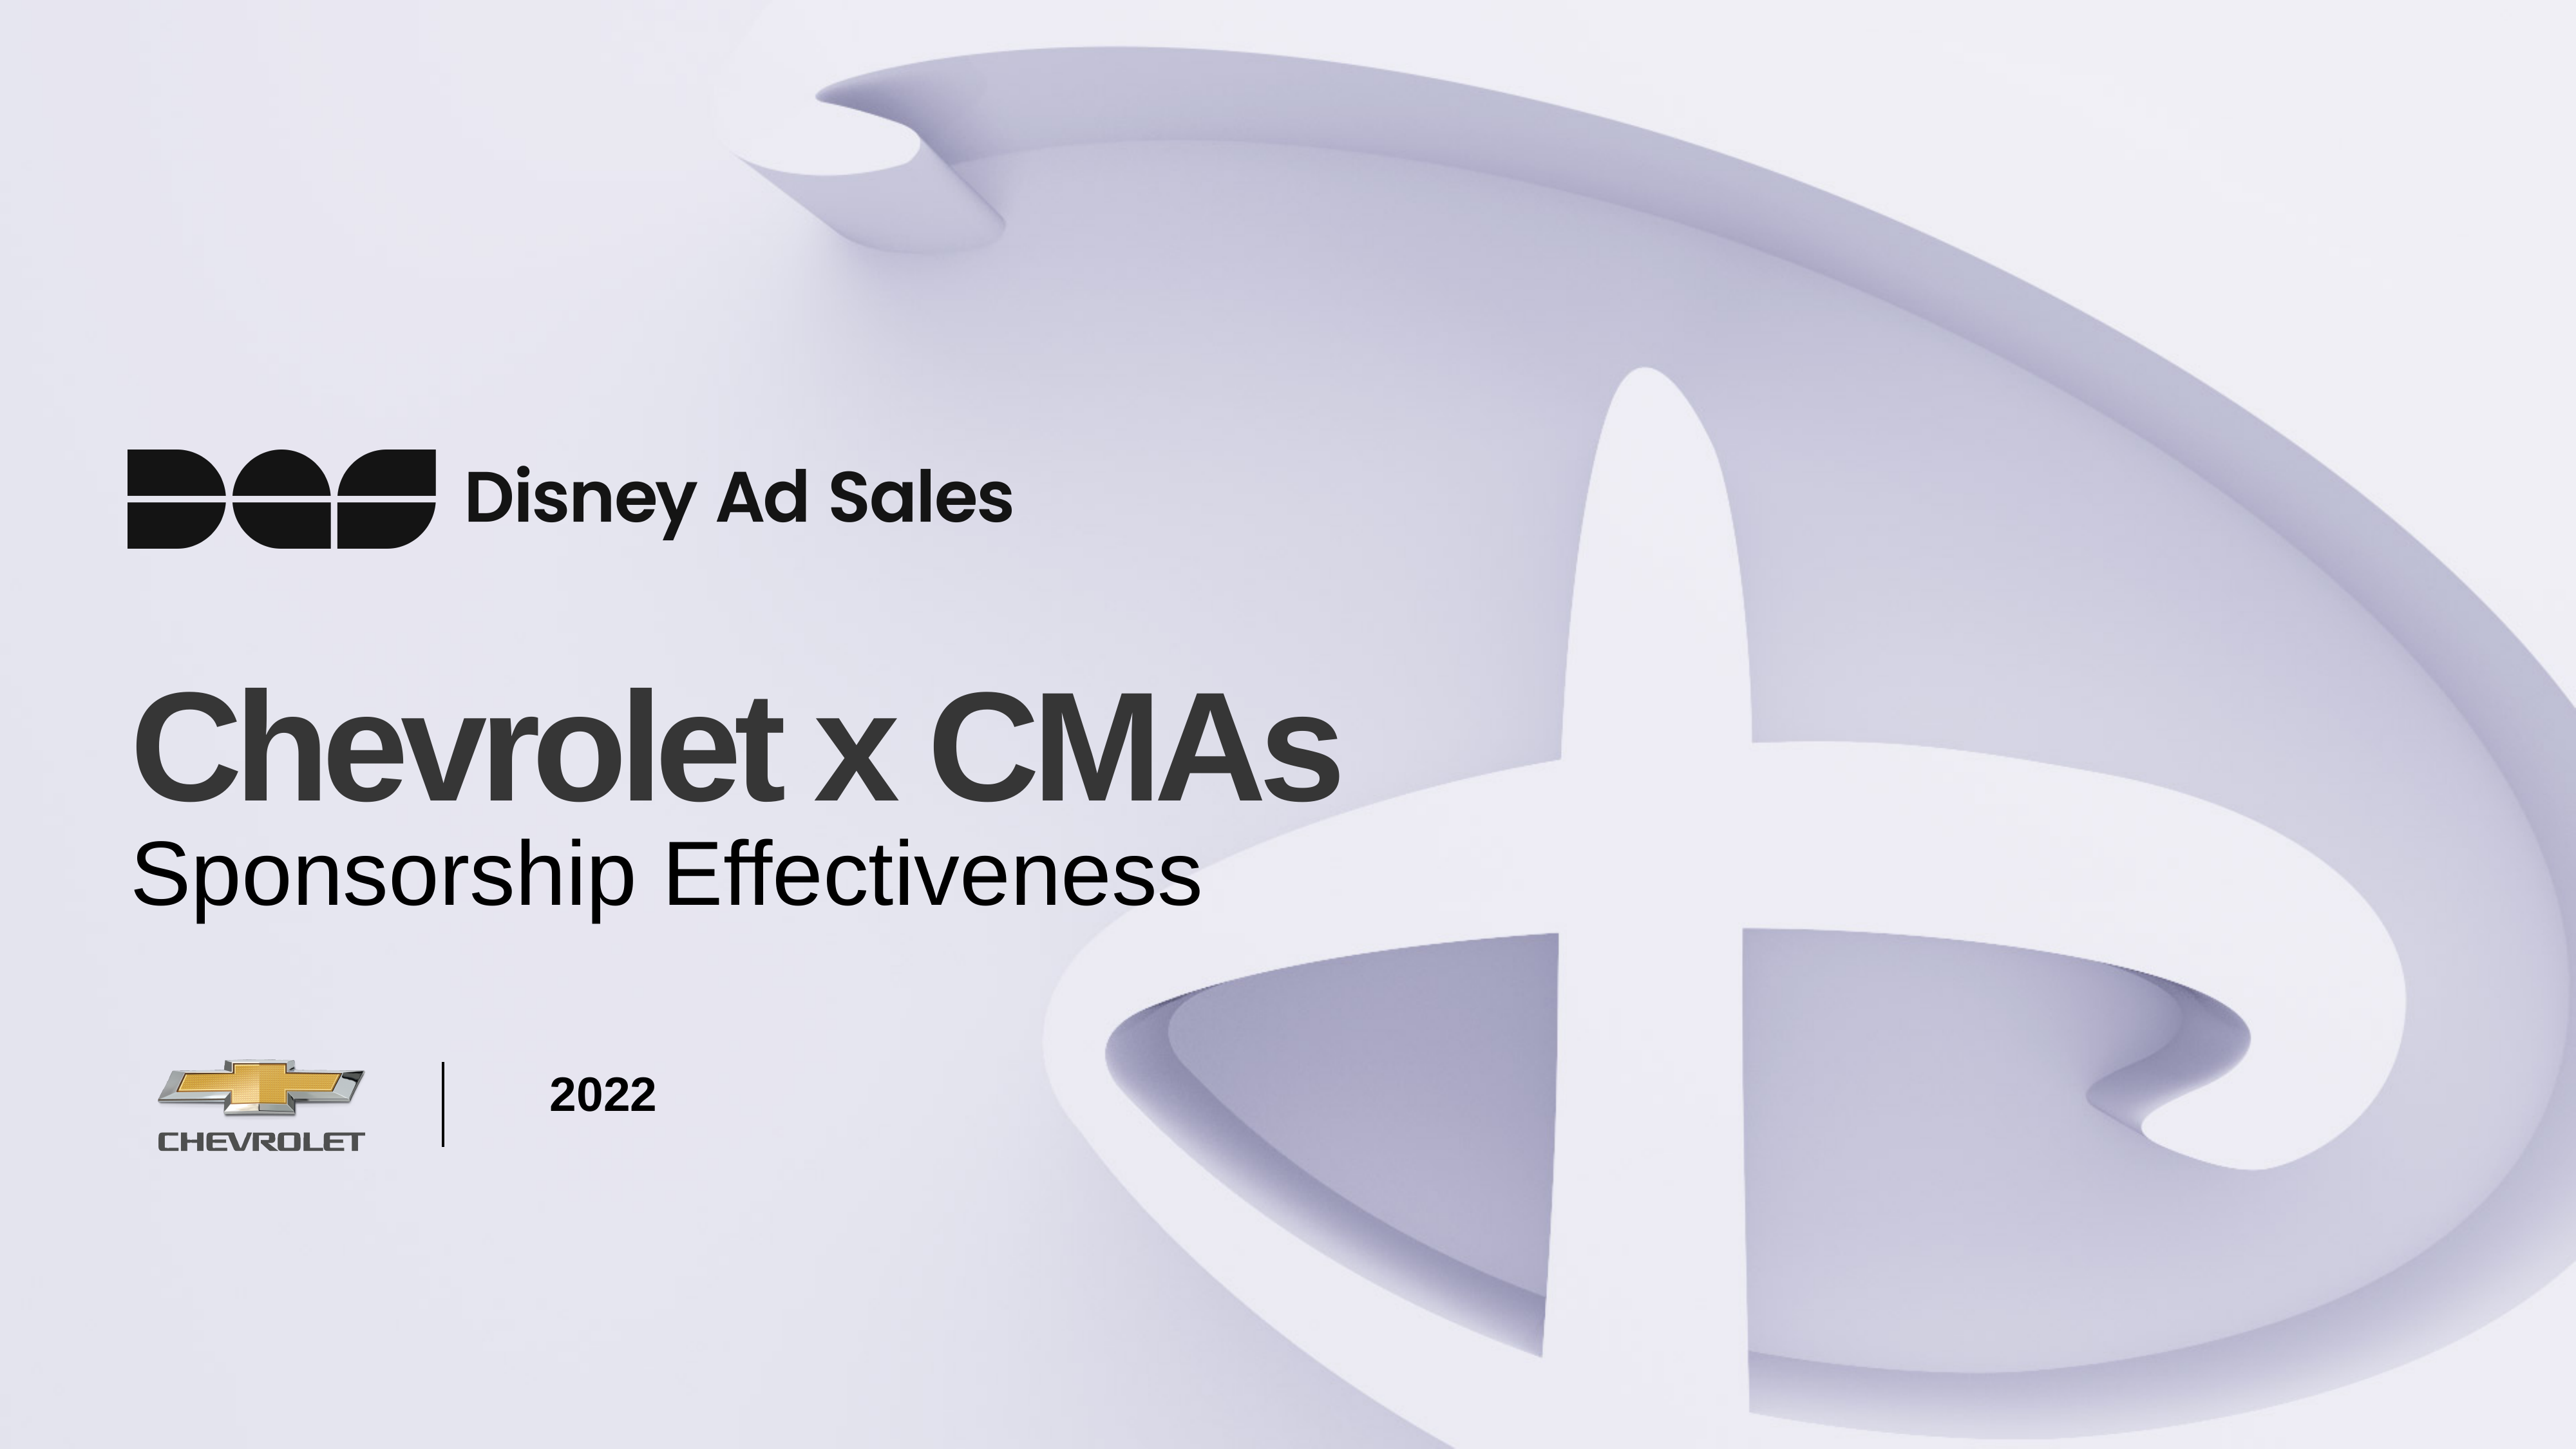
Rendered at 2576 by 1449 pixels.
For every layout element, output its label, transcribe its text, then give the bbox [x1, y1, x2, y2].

list Sponsorship Effectiveness [129, 813, 2063, 964]
picture [0, 0, 2576, 1449]
list 2022 [549, 1063, 811, 1180]
title Chevrolet x CMAs [129, 468, 2063, 813]
